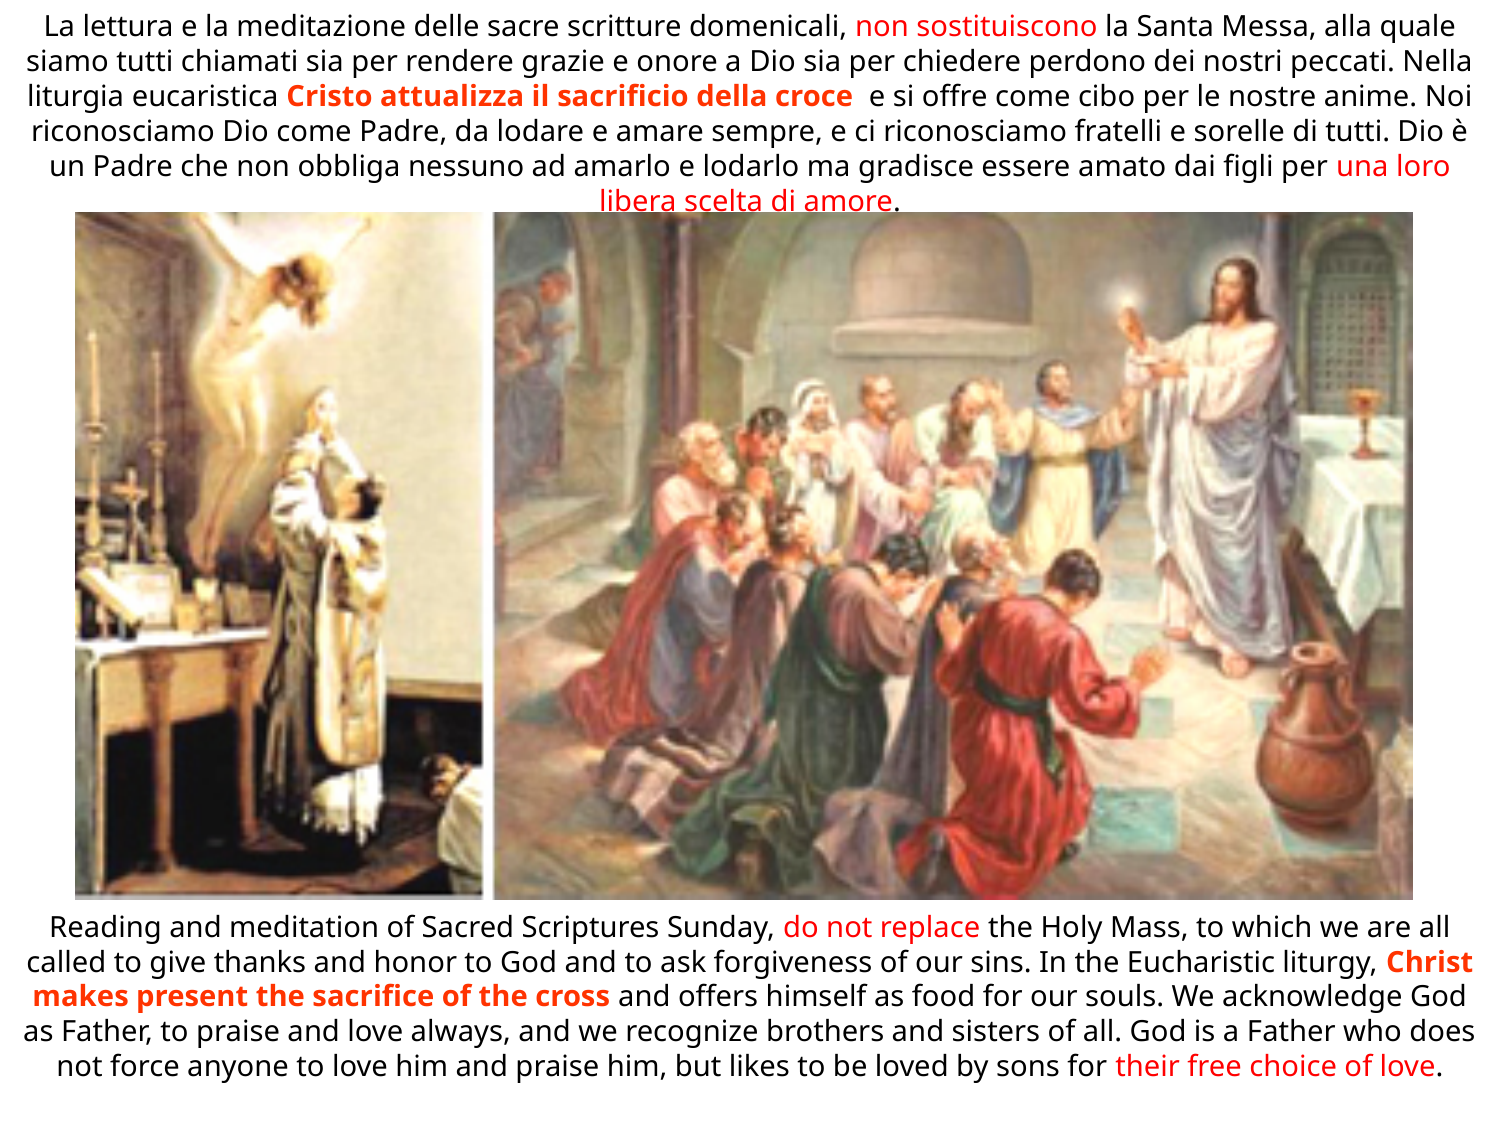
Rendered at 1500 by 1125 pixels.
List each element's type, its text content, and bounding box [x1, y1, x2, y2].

text_box Reading and meditation of Sacred Scriptures Sunday, do not replace the Holy Mass, to which we are all called to give thanks and honor to God and to ask forgiveness of our sins. In the Eucharistic liturgy, Christ makes present the sacrifice of the cross and offers himself as food for our souls. We acknowledge God as Father, to praise and love always, and we recognize brothers and sisters of all. God is a Father who does not force anyone to love him and praise him, but likes to be loved by sons for their free choice of love. [0, 900, 1500, 1090]
text_box La lettura e la meditazione delle sacre scritture domenicali, non sostituiscono la Santa Messa, alla quale siamo tutti chiamati sia per rendere grazie e onore a Dio sia per chiedere perdono dei nostri peccati. Nella liturgia eucaristica Cristo attualizza il sacrificio della croce e si offre come cibo per le nostre anime. Noi riconosciamo Dio come Padre, da lodare e amare sempre, e ci riconosciamo fratelli e sorelle di tutti. Dio è un Padre che non obbliga nessuno ad amarlo e lodarlo ma gradisce essere amato dai figli per una loro libera scelta di amore. [0, 0, 1500, 260]
picture [74, 212, 1413, 900]
